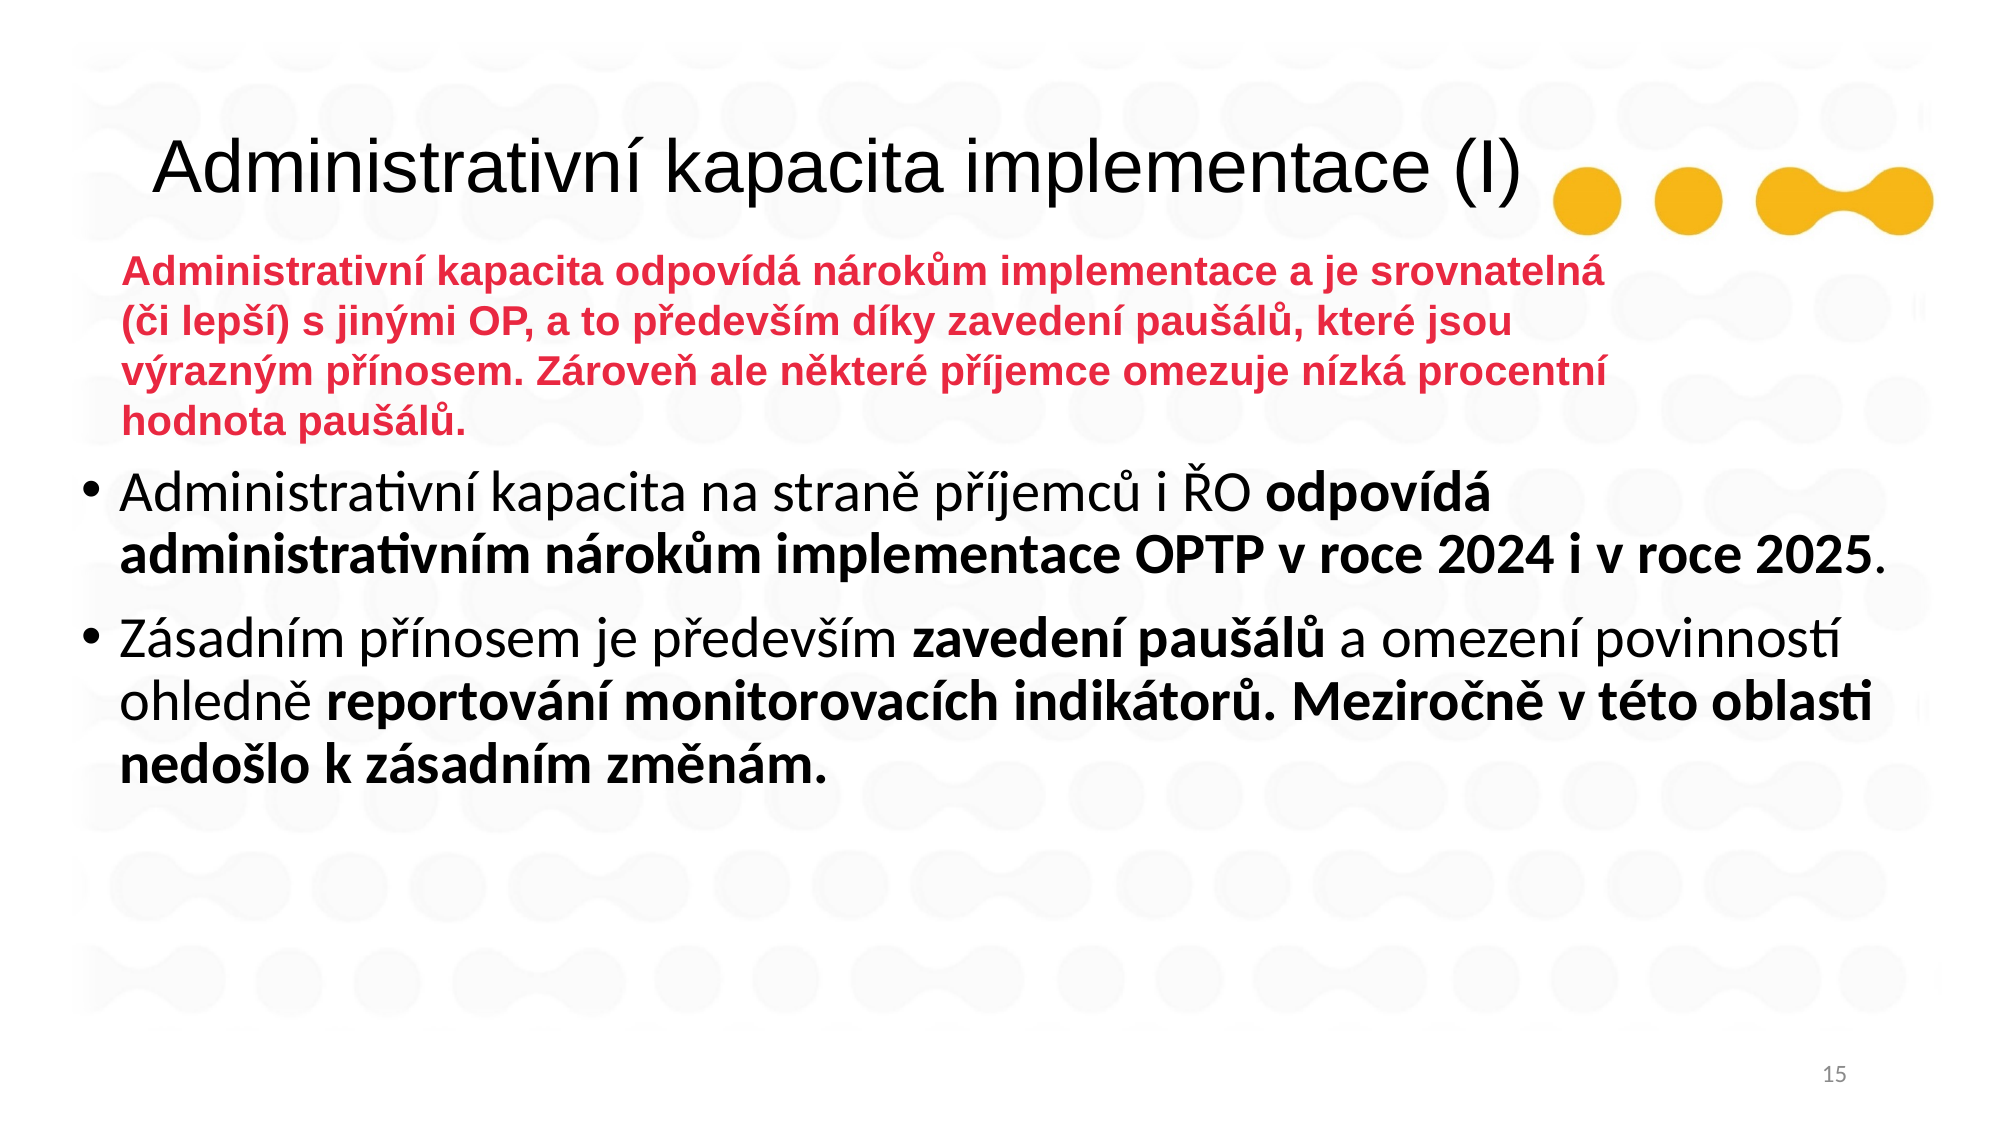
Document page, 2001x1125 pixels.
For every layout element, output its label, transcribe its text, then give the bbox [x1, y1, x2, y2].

slide_number 15 [1412, 1042, 1863, 1103]
text_box Administrativní kapacita odpovídá nárokům implementace a je srovnatelná (či lepší) s jinými OP, a to především díky zavedení paušálů, které jsou výrazným přínosem. Zároveň ale některé příjemce omezuje nízká procentní hodnota paušálů. [106, 236, 1667, 452]
title Administrativní kapacita implementace (I) [137, 59, 1863, 278]
picture [100, 70, 1943, 453]
list Administrativní kapacita na straně příjemců i ŘO odpovídá administrativním nárokům implementace OPTP v roce 2024 i v roce 2025. Zásadním přínosem je především zavedení paušálů a omezení povinností ohledně reportování monitorovacích indikátorů. Meziročně v této oblasti nedošlo k zásadním změnám. [66, 453, 1925, 1014]
